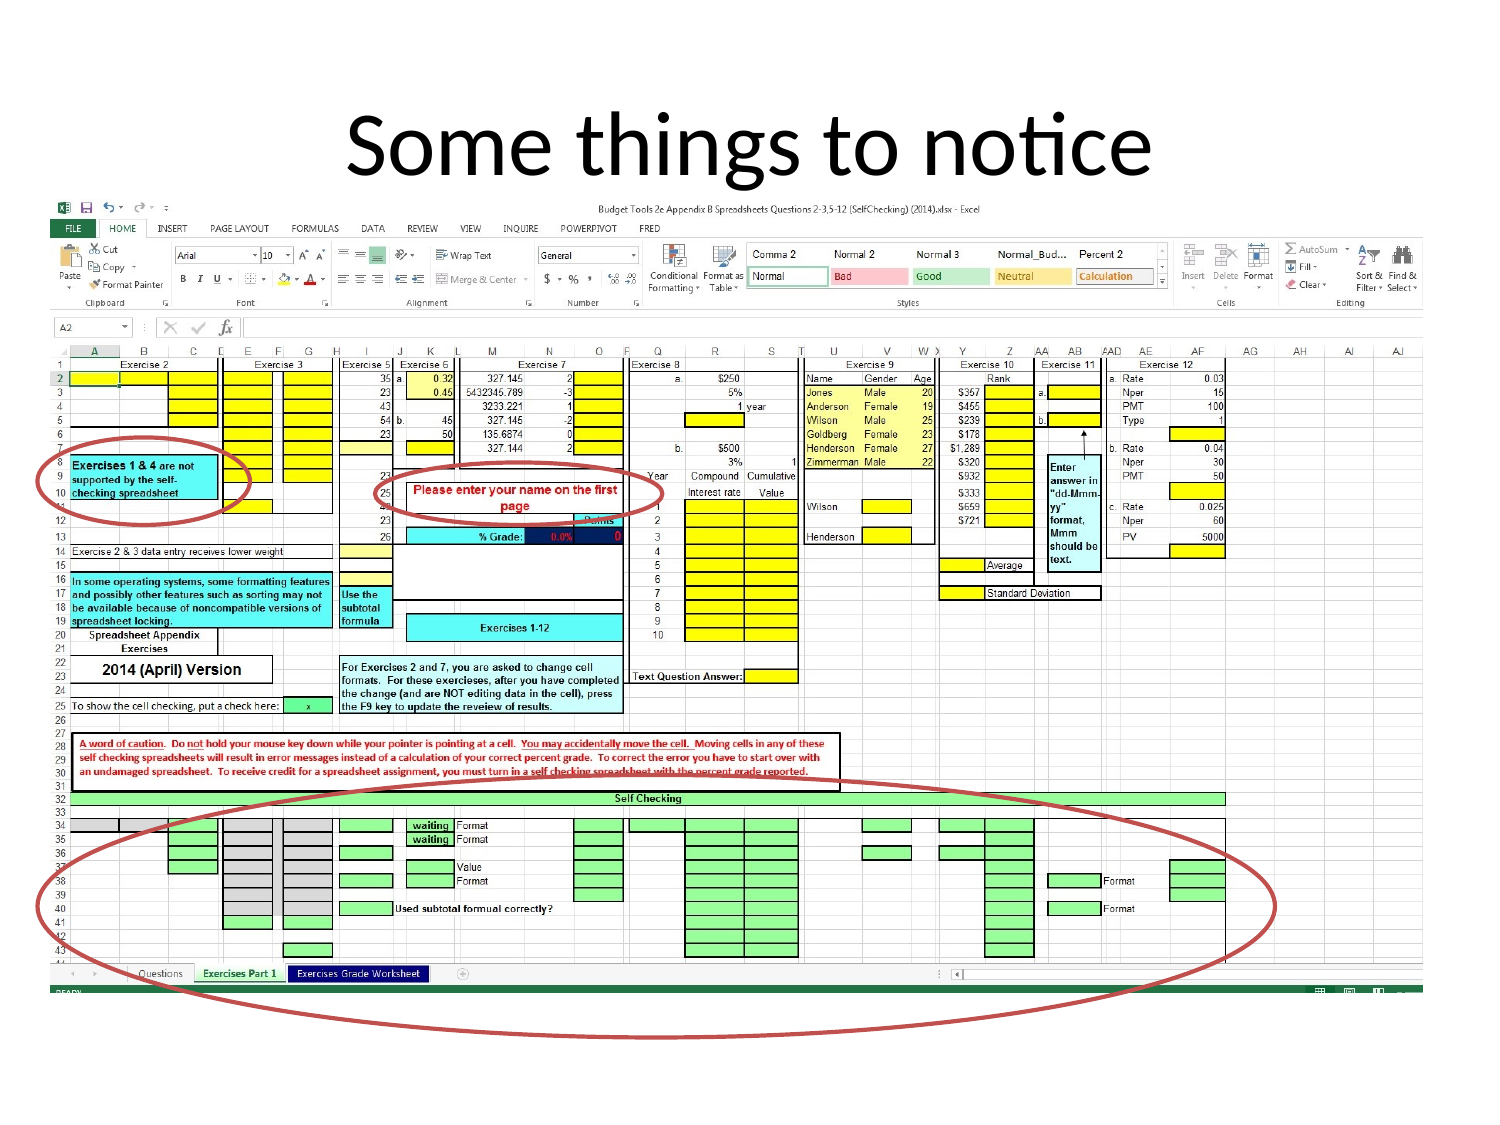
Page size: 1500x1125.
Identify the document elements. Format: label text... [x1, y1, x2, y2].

text_box [222, 1002, 1090, 1040]
text_box [35, 463, 44, 500]
title Some things to notice [75, 45, 1425, 202]
text_box [35, 883, 44, 929]
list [49, 199, 1423, 993]
